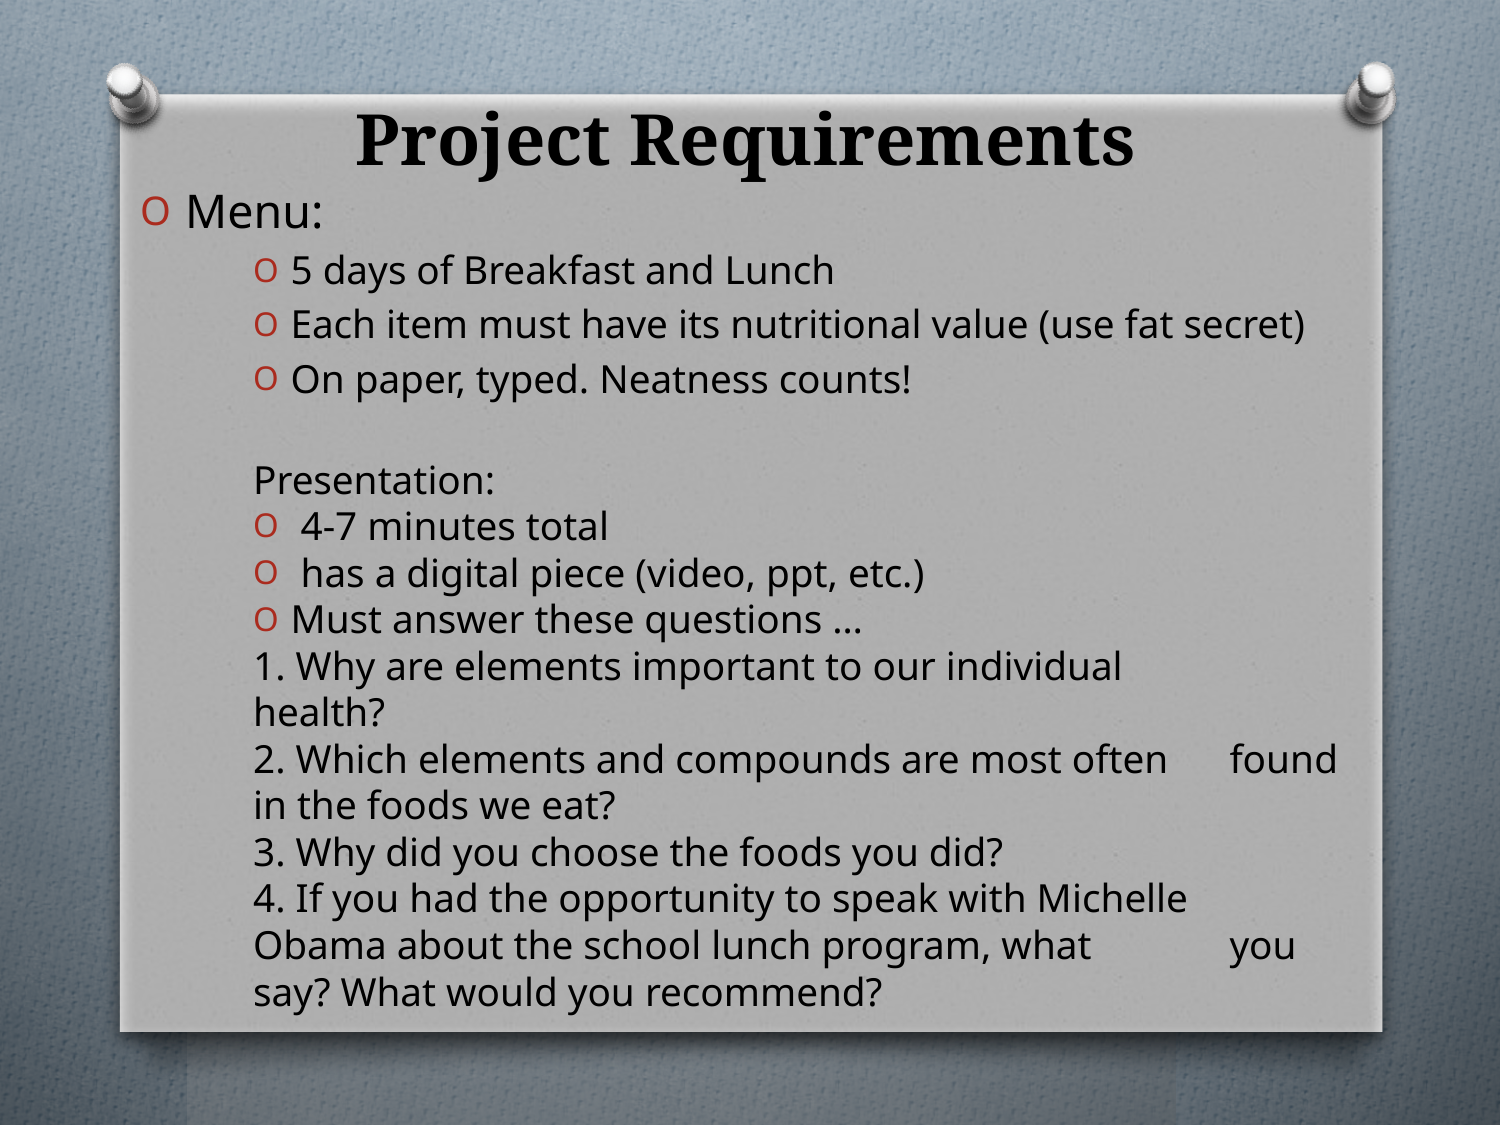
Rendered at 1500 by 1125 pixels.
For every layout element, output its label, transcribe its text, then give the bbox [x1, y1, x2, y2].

list Menu: 5 days of Breakfast and Lunch Each item must have its nutritional value (use fat secret) On paper, typed. Neatness counts! Presentation: 4-7 minutes total has a digital piece (video, ppt, etc.) Must answer these questions … 1. Why are elements important to our individual health? 2. Which elements and compounds are most often found in the foods we eat? 3. Why did you choose the foods you did? 4. If you had the opportunity to speak with Michelle Obama about the school lunch program, what you say? What would you recommend? [125, 174, 1375, 1038]
picture [1317, 35, 1439, 156]
picture [75, 29, 198, 153]
title Project Requirements [174, 87, 1318, 174]
